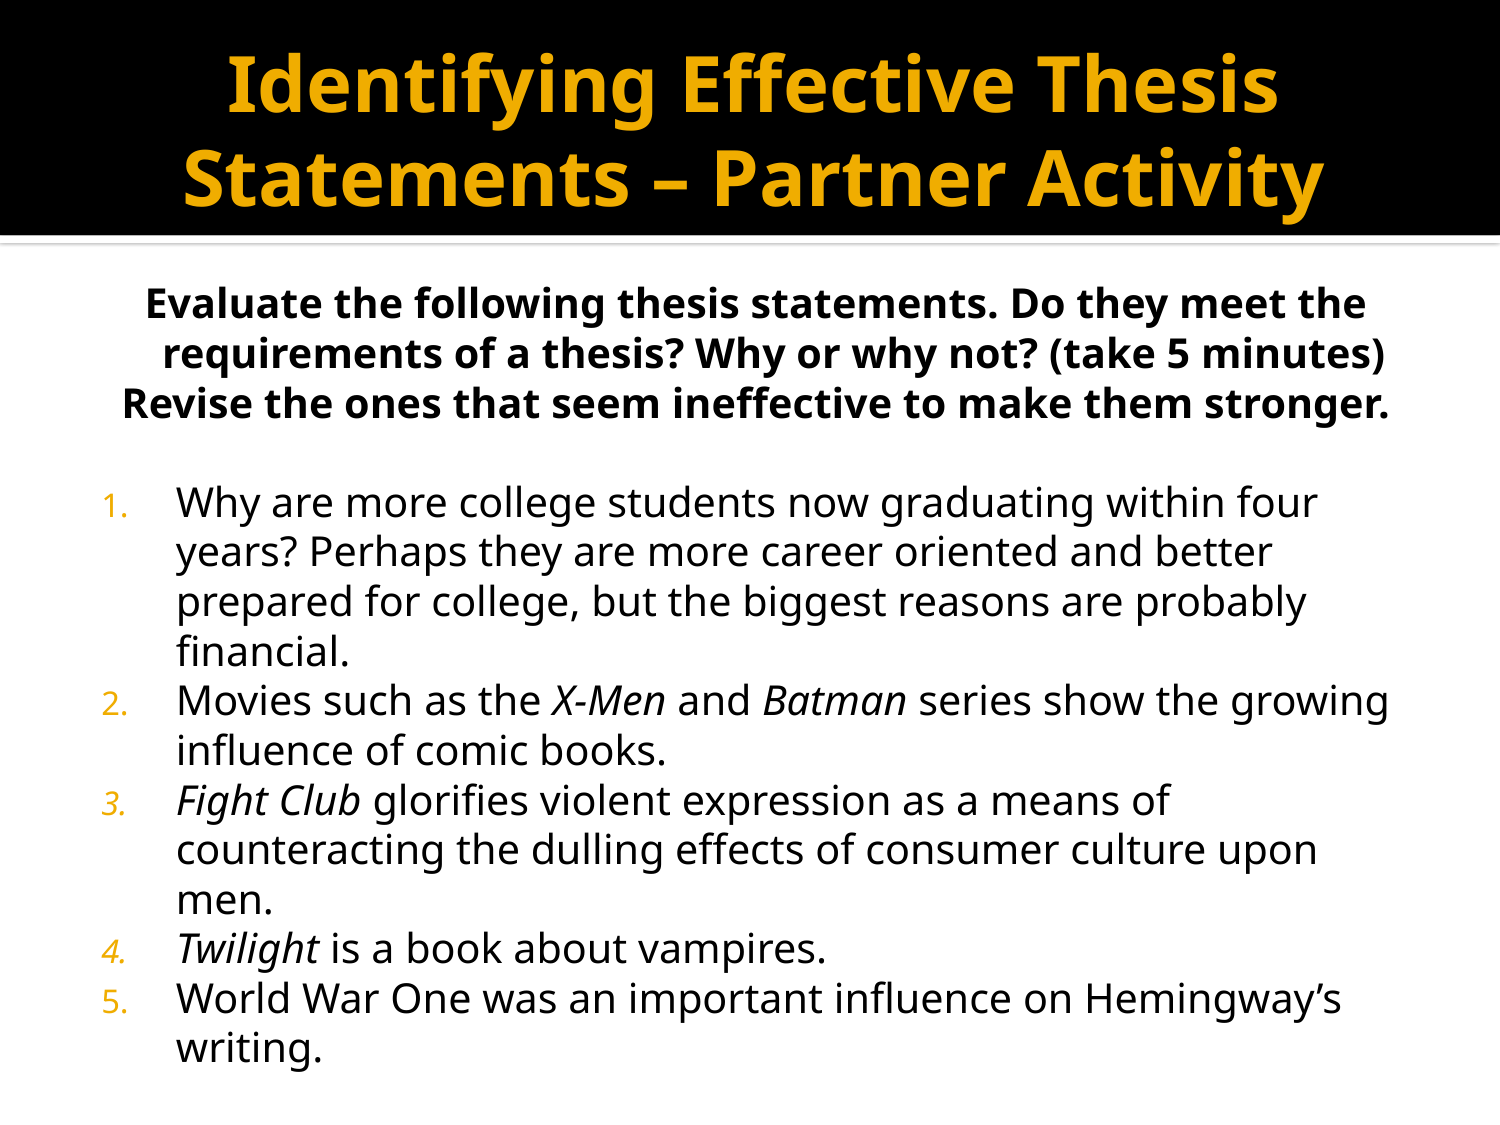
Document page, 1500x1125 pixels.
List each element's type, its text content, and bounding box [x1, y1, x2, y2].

title Identifying Effective Thesis Statements – Partner Activity [75, 25, 1425, 231]
list Evaluate the following thesis statements. Do they meet the requirements of a thesis? Why or why not? (take 5 minutes) Revise the ones that seem ineffective to make them stronger. Why are more college students now graduating within four years? Perhaps they are more career oriented and better prepared for college, but the biggest reasons are probably financial. Movies such as the X-Men and Batman series show the growing influence of comic books. Fight Club glorifies violent expression as a means of counteracting the dulling effects of consumer culture upon men. Twilight is a book about vampires. World War One was an important influence on Hemingway’s writing. [75, 262, 1425, 1088]
